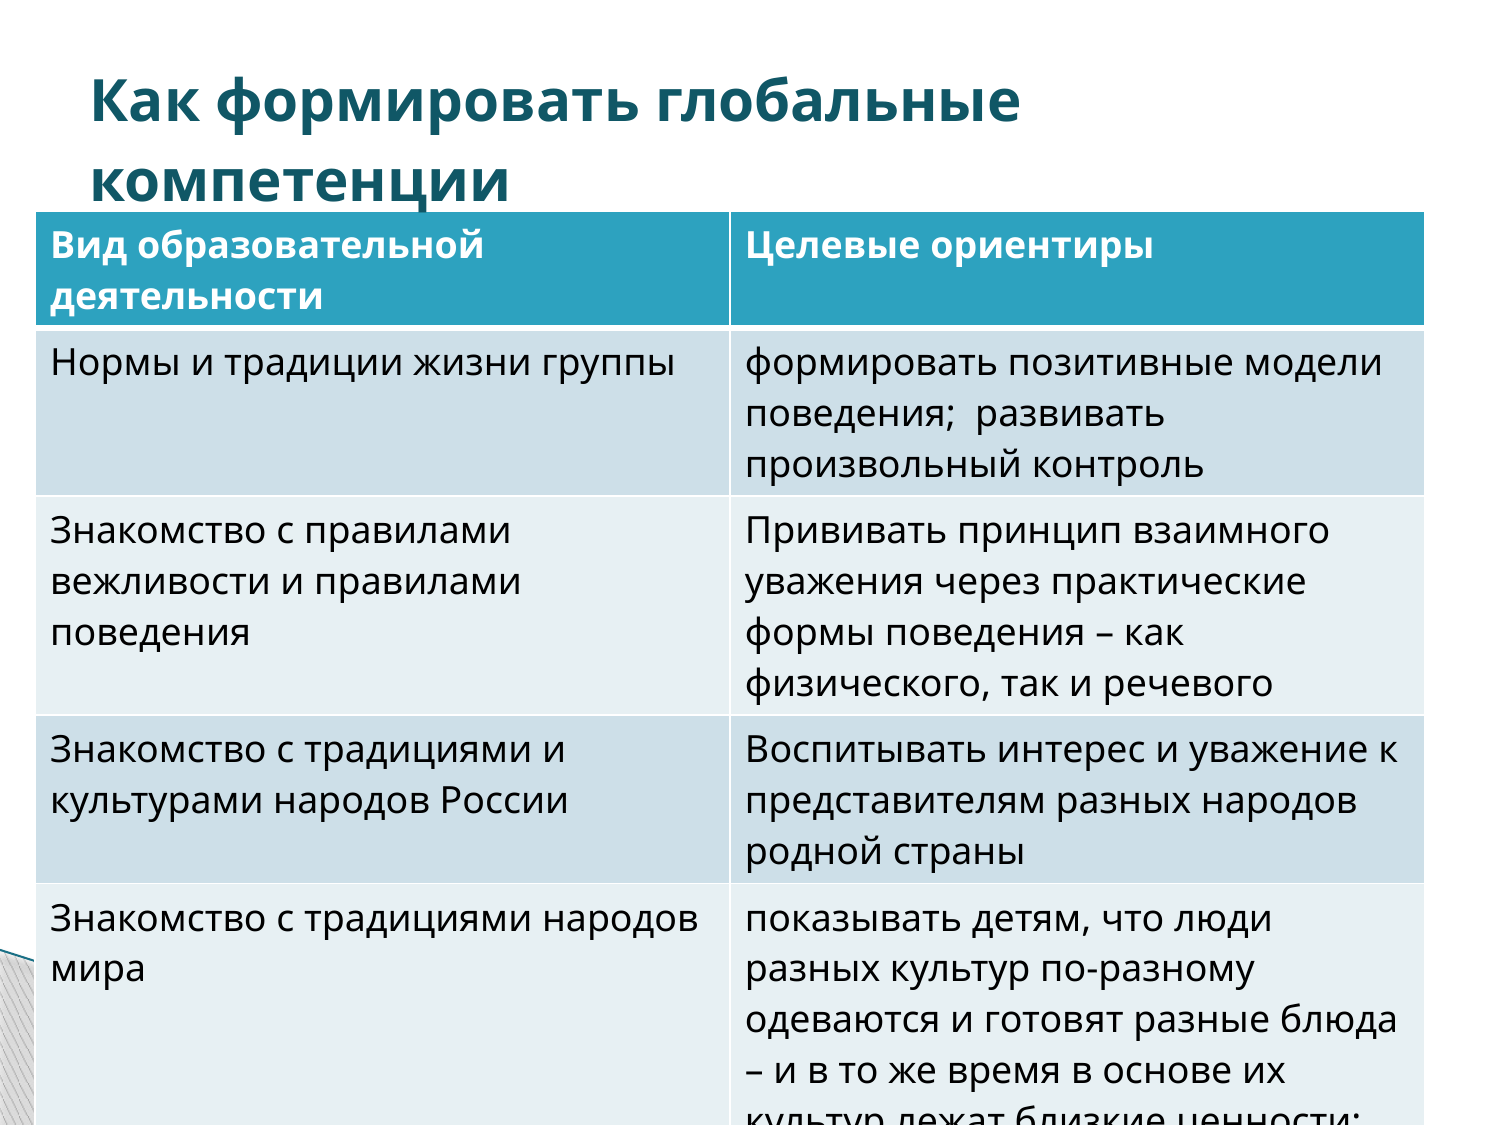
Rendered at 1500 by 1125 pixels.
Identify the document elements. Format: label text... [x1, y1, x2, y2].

table_cell Прививать принцип взаимного уважения через практические формы поведения – как физического, так и речевого [731, 497, 1424, 714]
table_cell показывать детям, что люди разных культур по-разному одеваются и готовят разные блюда – и в то же время в основе их культур лежат близкие ценности: жизни, семьи, здоровья; [731, 884, 1424, 1125]
table_cell Воспитывать интерес и уважение к представителям разных народов родной страны [731, 716, 1424, 883]
table_header Вид образовательной деятельности [36, 212, 729, 325]
table_cell Знакомство с традициями и культурами народов России [36, 716, 729, 883]
table_cell Знакомство с правилами вежливости и правилами поведения [36, 497, 729, 714]
title Как формировать глобальные компетенции [75, 45, 1425, 233]
table_cell Нормы и традиции жизни группы [36, 331, 729, 495]
table_cell формировать позитивные модели поведения; развивать произвольный контроль [731, 331, 1424, 495]
table_cell Знакомство с традициями народов мира [36, 884, 729, 1125]
table_header Целевые ориентиры [731, 233, 1424, 325]
